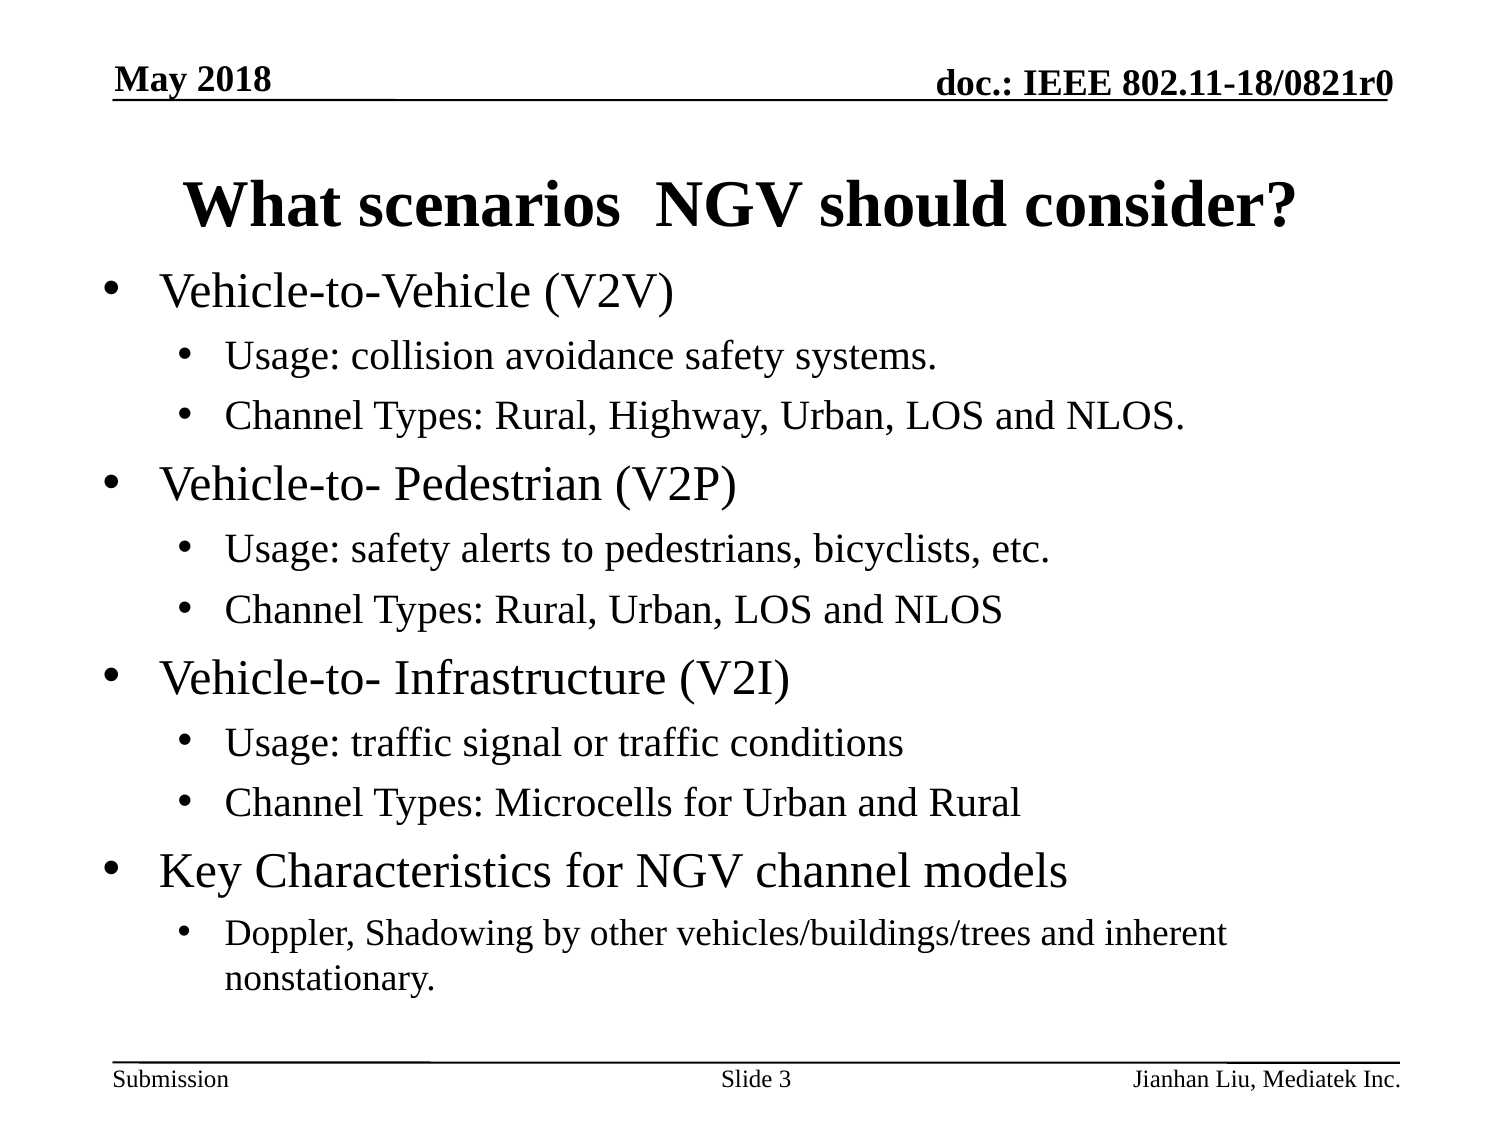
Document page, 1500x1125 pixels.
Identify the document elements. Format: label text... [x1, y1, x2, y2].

slide_number Slide 3 [712, 1061, 800, 1123]
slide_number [114, 54, 423, 100]
list Vehicle-to-Vehicle (V2V) Usage: collision avoidance safety systems. Channel Types: Rural, Highway, Urban, LOS and NLOS. Vehicle-to- Pedestrian (V2P) Usage: safety alerts to pedestrians, bicyclists, etc. Channel Types: Rural, Urban, LOS and NLOS Vehicle-to- Infrastructure (V2I) Usage: traffic signal or traffic conditions Channel Types: Microcells for Urban and Rural Key Characteristics for NGV channel models Doppler, Shadowing by other vehicles/buildings/trees and inherent nonstationary. [87, 249, 1402, 1038]
footer Jianhan Liu, Mediatek Inc. [878, 1061, 1402, 1093]
title What scenarios NGV should consider? [112, 112, 1388, 249]
